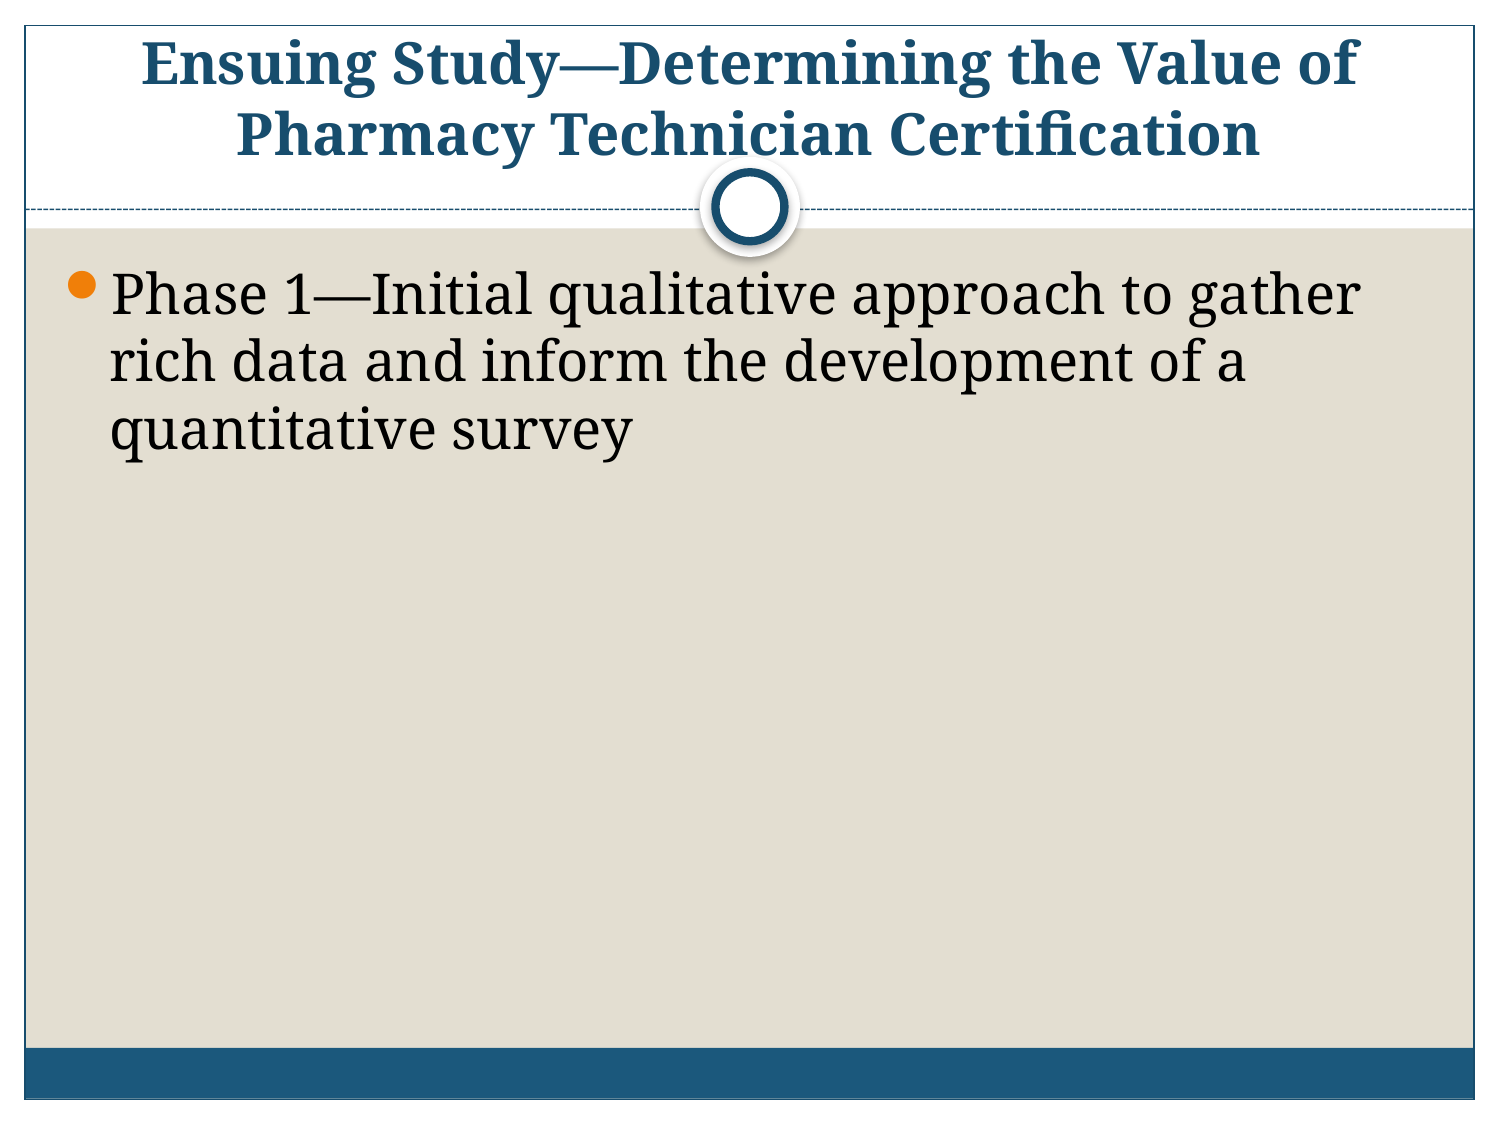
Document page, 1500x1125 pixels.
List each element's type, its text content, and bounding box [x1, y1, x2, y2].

title Ensuing Study—Determining the Value of Pharmacy Technician Certification [49, 37, 1450, 175]
list Phase 1—Initial qualitative approach to gather rich data and inform the development of a quantitative survey [49, 250, 1445, 1001]
